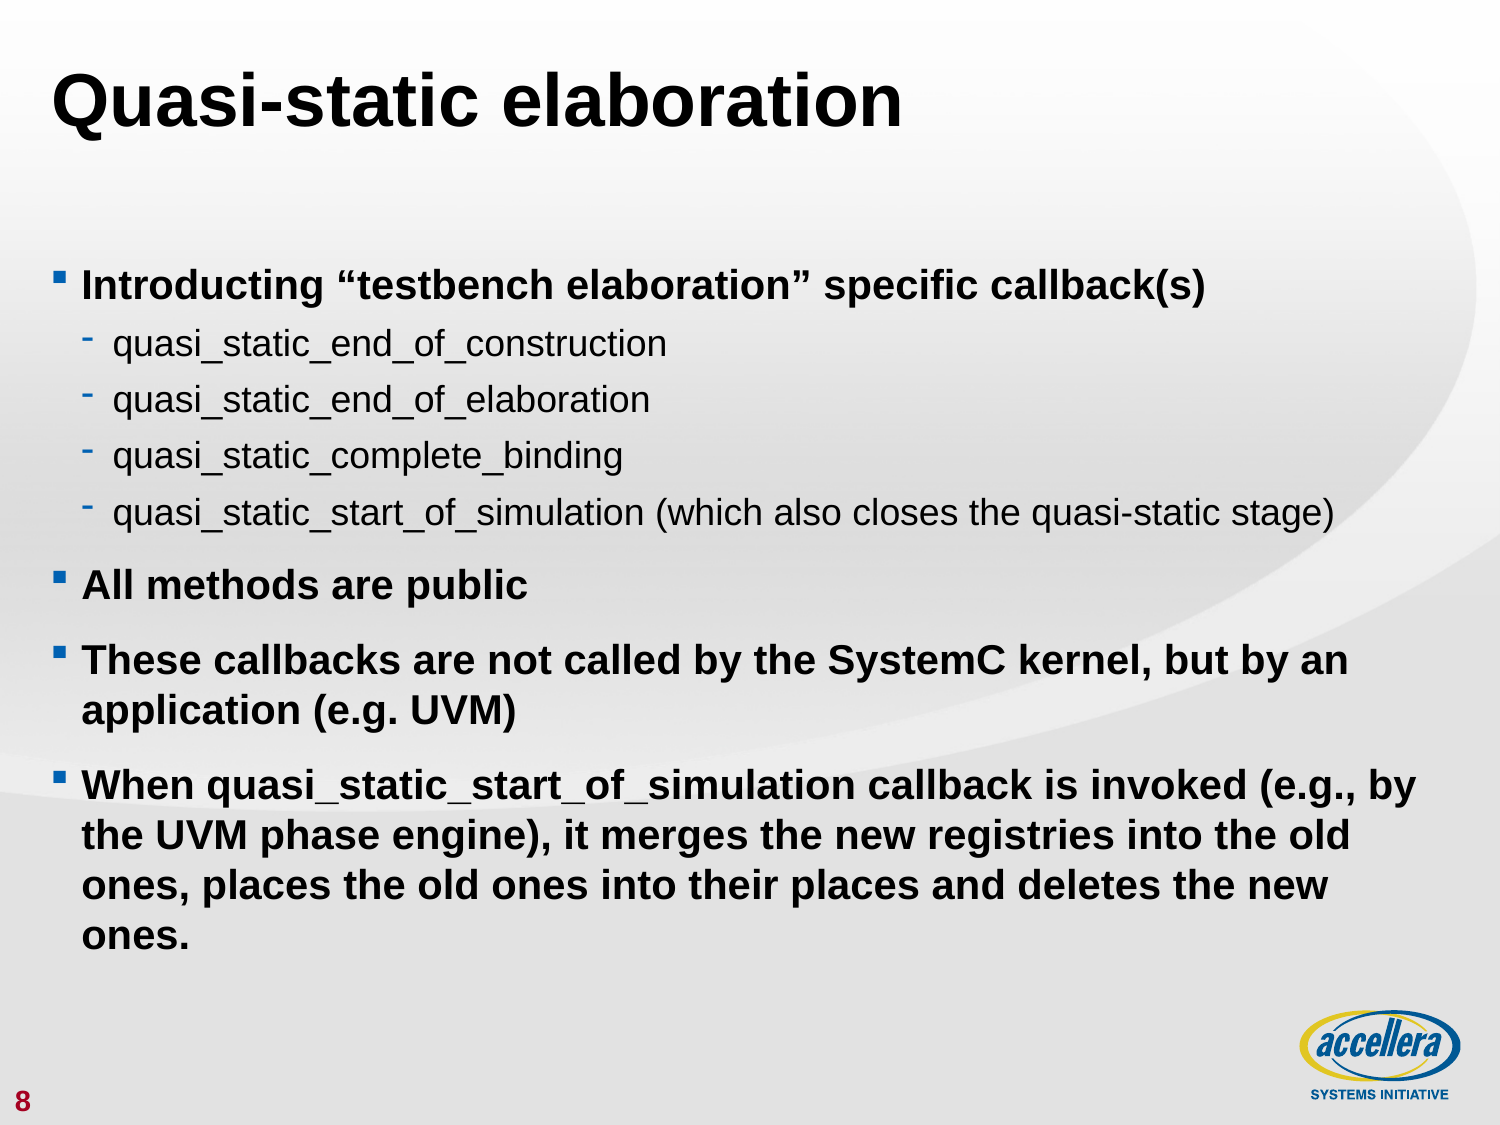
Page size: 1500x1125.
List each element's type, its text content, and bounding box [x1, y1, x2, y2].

list Introducting “testbench elaboration” specific callback(s) quasi_static_end_of_construction quasi_static_end_of_elaboration quasi_static_complete_binding quasi_static_start_of_simulation (which also closes the quasi-static stage) All methods are public These callbacks are not called by the SystemC kernel, but by an application (e.g. UVM) When quasi_static_start_of_simulation callback is invoked (e.g., by the UVM phase engine), it merges the new registries into the old ones, places the old ones into their places and deletes the new ones. [49, 174, 1449, 1063]
picture [0, 0, 1500, 1125]
title Quasi-static elaboration [51, 51, 1451, 151]
text_box 8 [0, 1074, 450, 1125]
